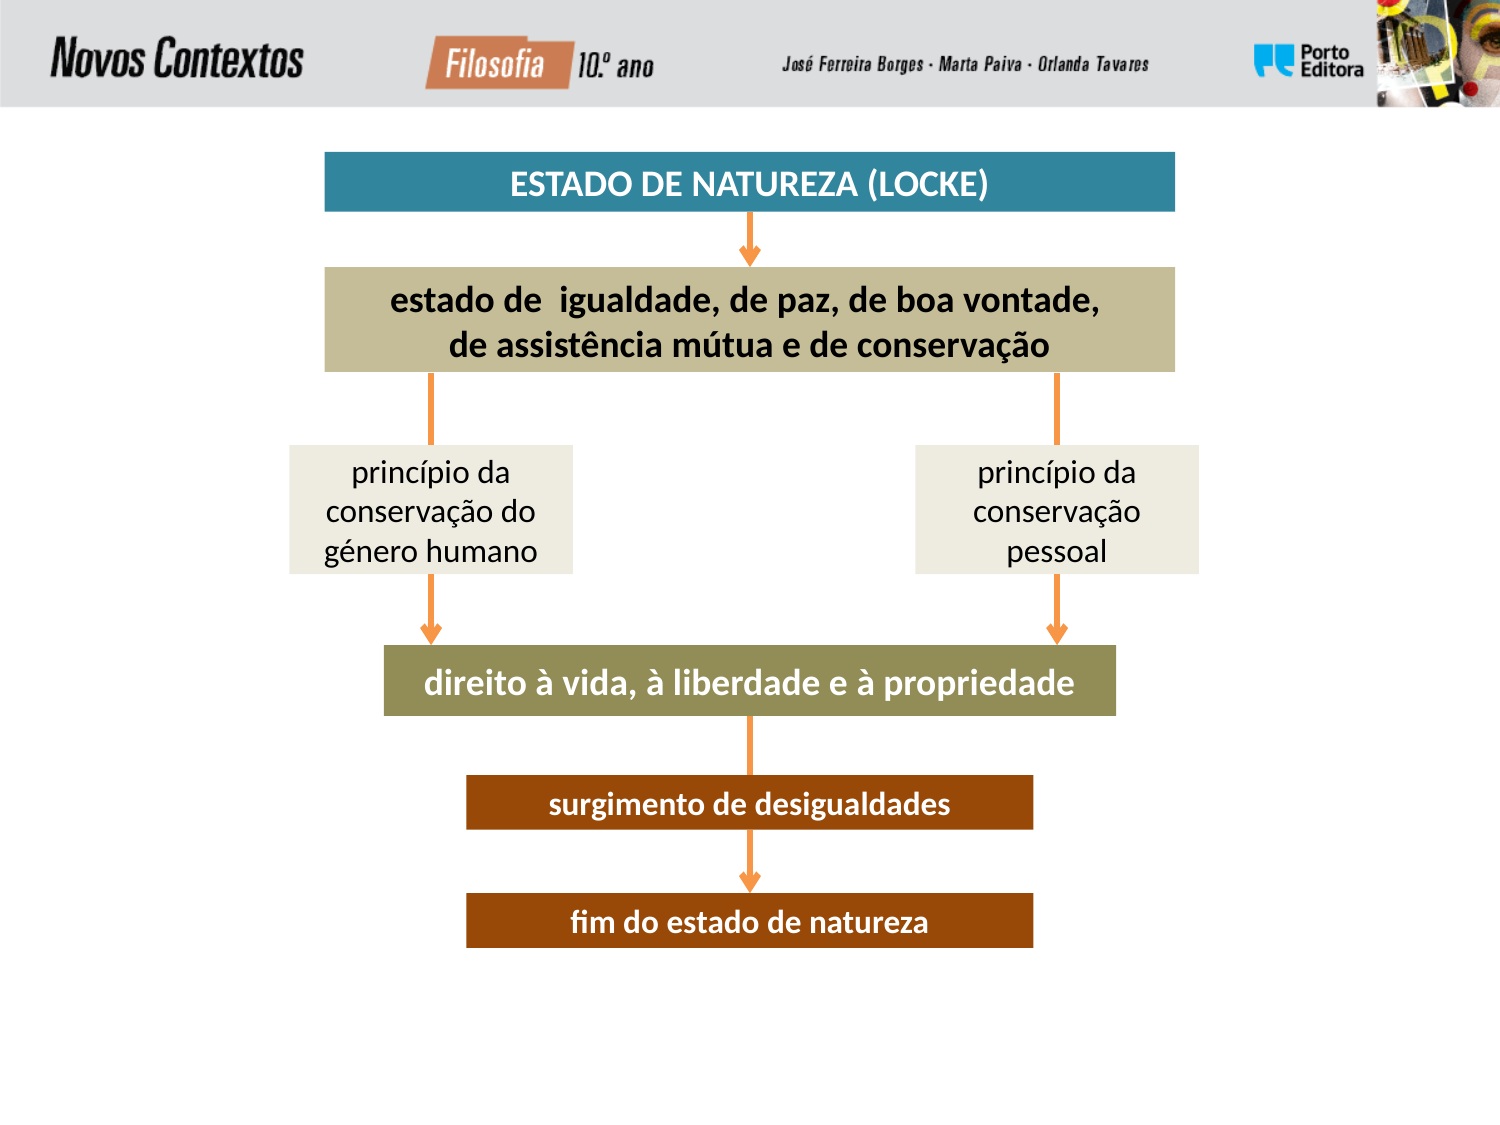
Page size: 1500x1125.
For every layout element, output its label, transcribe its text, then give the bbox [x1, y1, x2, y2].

text_box ESTADO DE NATUREZA (LOCKE) [324, 151, 1176, 212]
text_box fim do estado de natureza [466, 893, 1034, 948]
text_box princípio da conservação pessoal [913, 443, 1201, 576]
text_box direito à vida, à liberdade e à propriedade [382, 643, 1118, 718]
text_box estado de igualdade, de paz, de boa vontade, de assistência mútua e de conservação [324, 267, 1176, 372]
text_box princípio da conservação do género humano [287, 443, 575, 576]
picture [0, 0, 1500, 153]
text_box surgimento de desigualdades [466, 775, 1034, 830]
